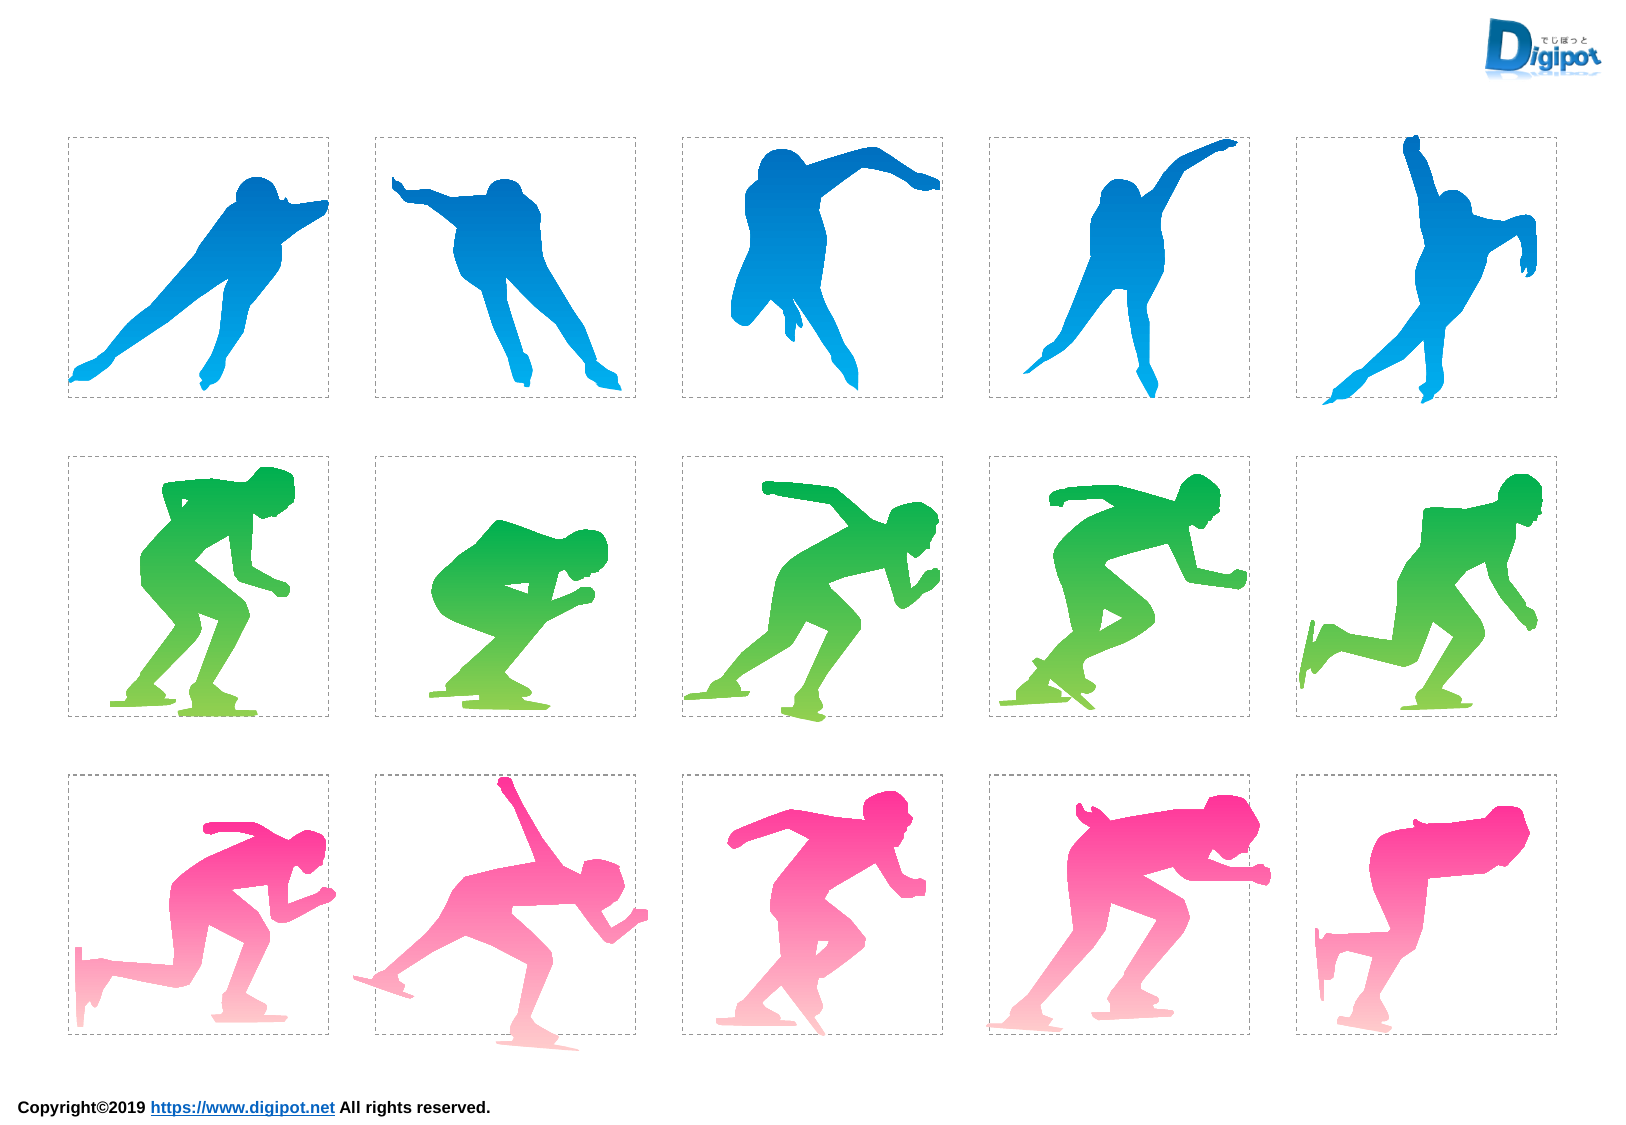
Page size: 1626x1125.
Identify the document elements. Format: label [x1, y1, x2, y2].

text_box [353, 776, 649, 1052]
text_box [1023, 139, 1238, 399]
picture [1485, 18, 1602, 82]
text_box [1322, 134, 1538, 406]
text_box [730, 147, 941, 391]
text_box [68, 177, 329, 391]
text_box [684, 481, 941, 723]
text_box [999, 473, 1247, 711]
text_box [391, 177, 622, 391]
text_box [985, 795, 1271, 1033]
text_box [716, 791, 927, 1037]
text_box [428, 520, 609, 710]
text_box [1314, 805, 1530, 1033]
text_box [1299, 473, 1543, 711]
text_box [109, 467, 295, 717]
text_box [74, 821, 337, 1028]
